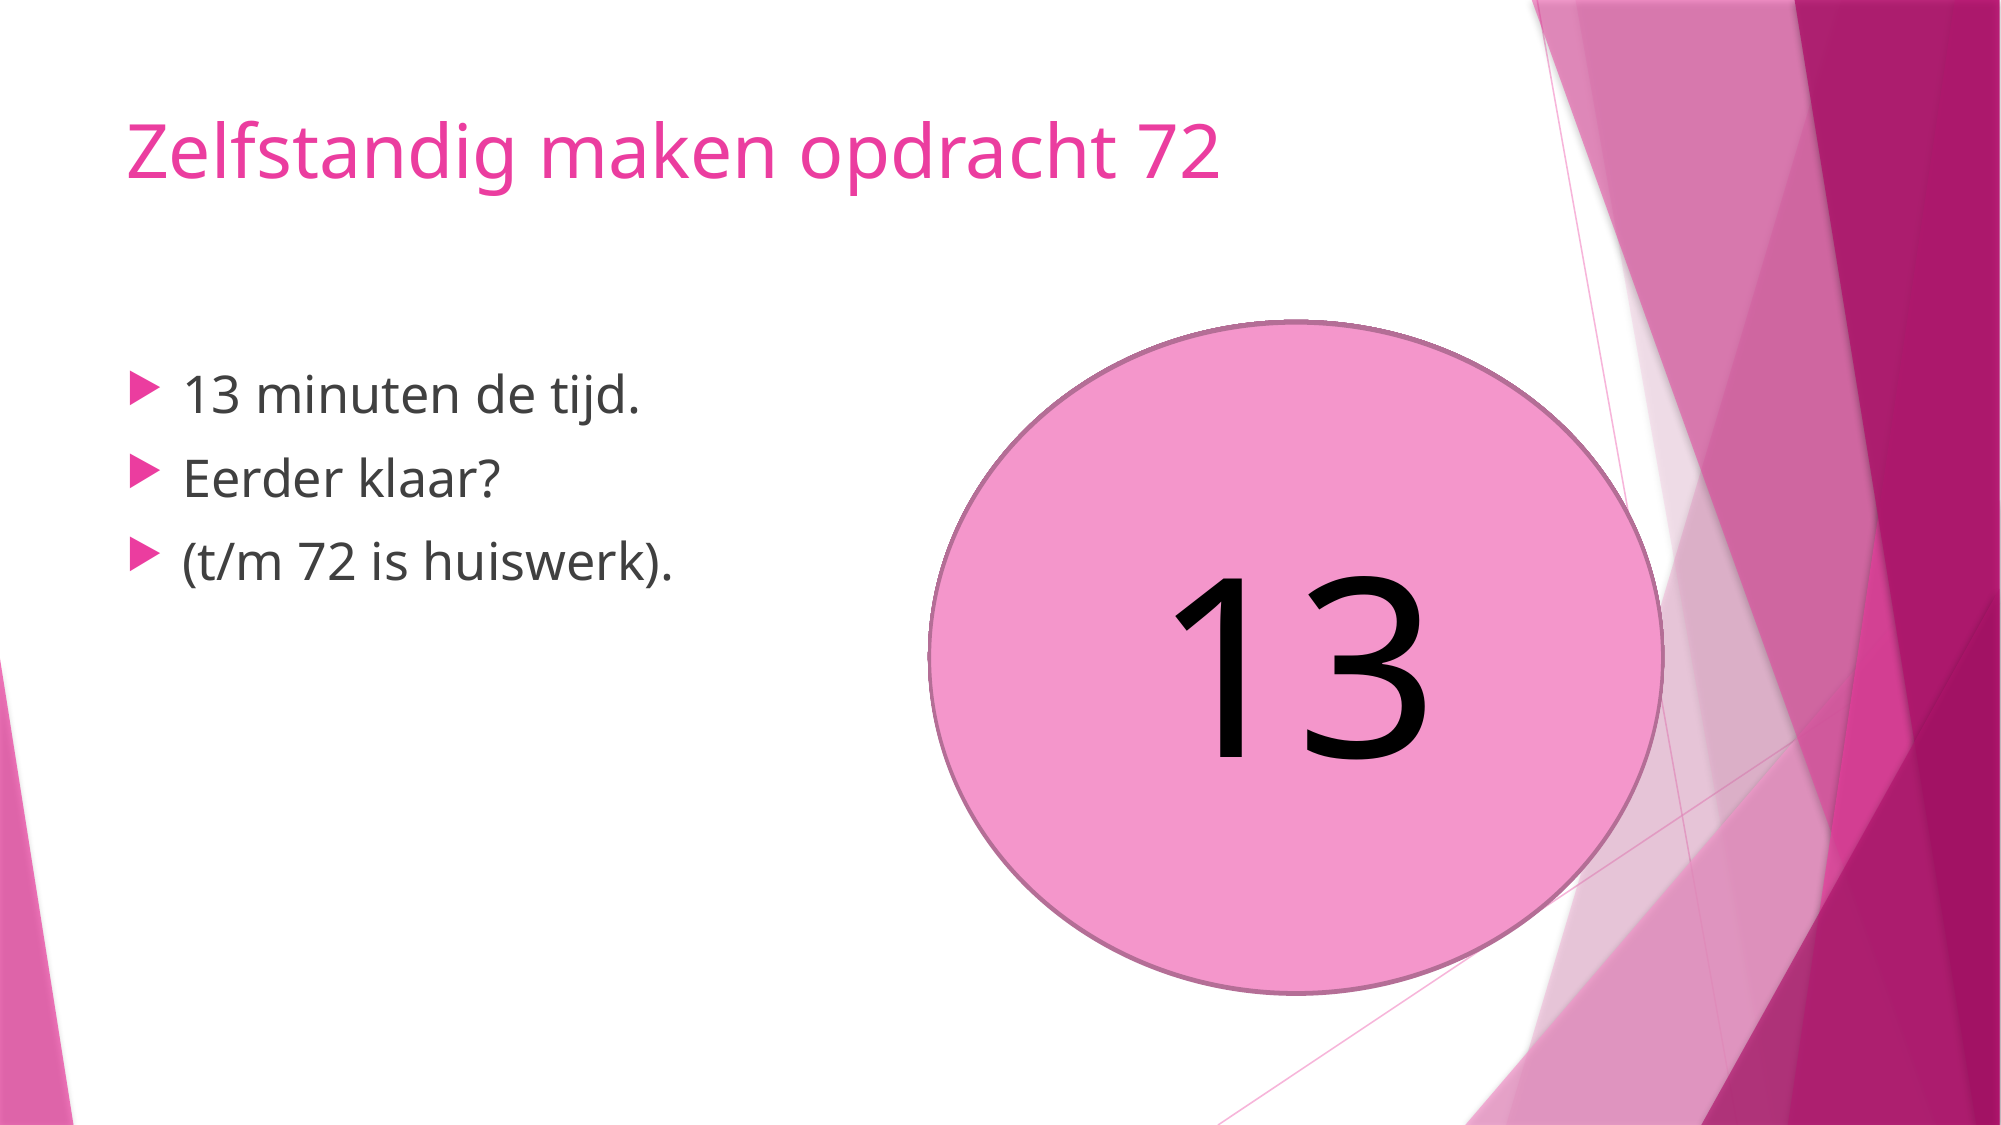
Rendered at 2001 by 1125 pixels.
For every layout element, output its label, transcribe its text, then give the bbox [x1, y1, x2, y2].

list 13 minuten de tijd. Eerder klaar? (t/m 72 is huiswerk). [111, 354, 831, 962]
title Zelfstandig maken opdracht 72 [111, 96, 1522, 313]
text_box 13 [927, 321, 1665, 995]
